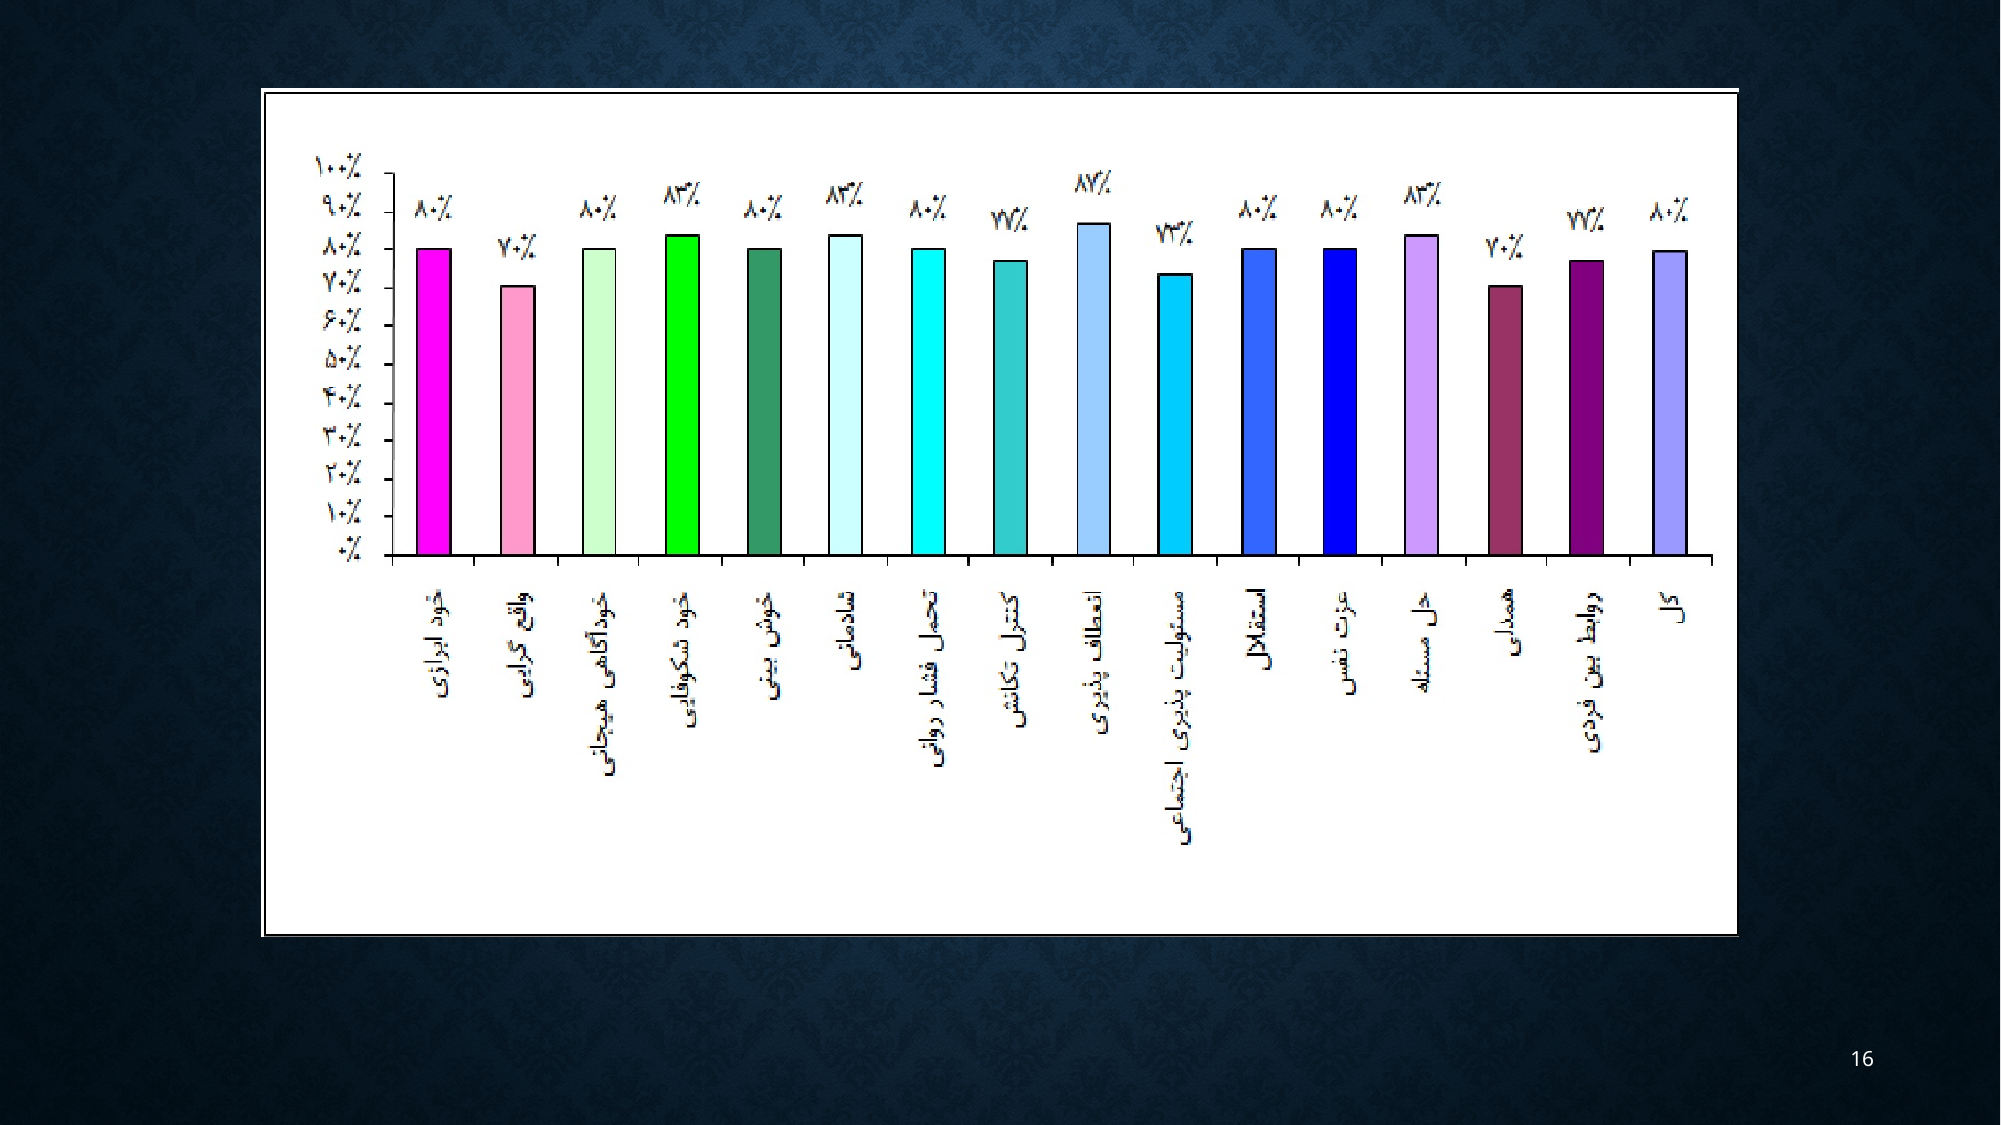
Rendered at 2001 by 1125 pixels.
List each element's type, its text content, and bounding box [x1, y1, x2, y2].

slide_number 16 [1472, 1021, 1889, 1097]
picture [260, 88, 1740, 937]
